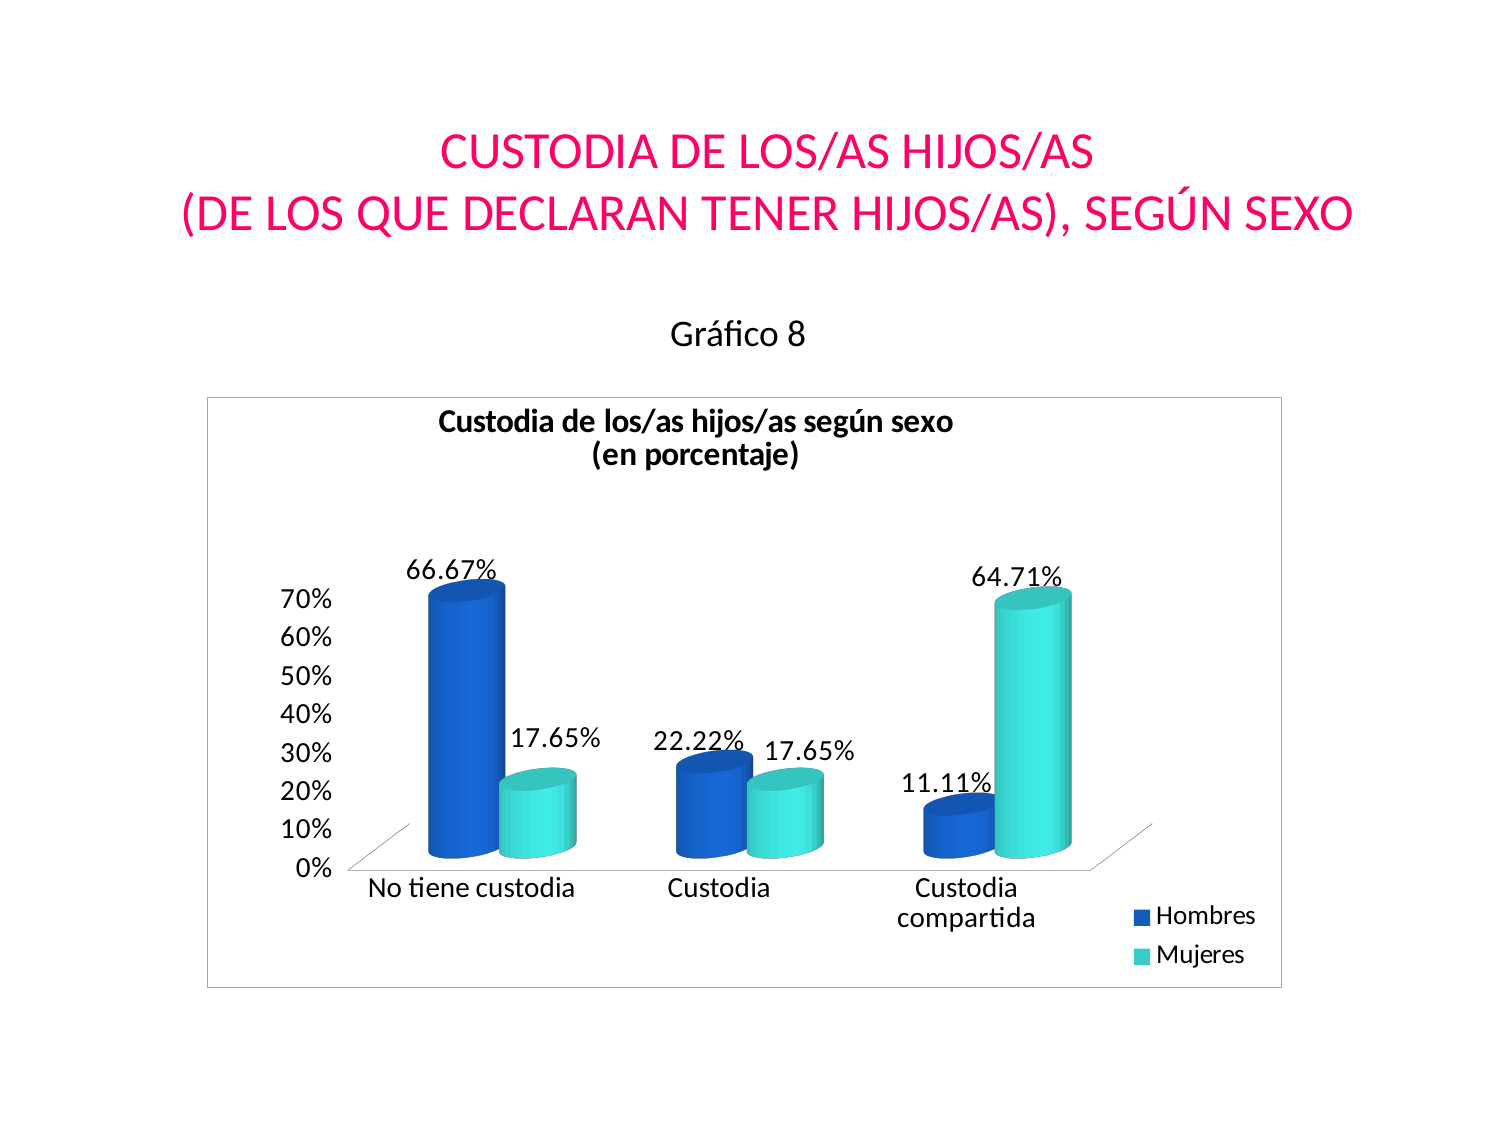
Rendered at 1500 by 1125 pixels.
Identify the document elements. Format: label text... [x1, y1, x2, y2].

chart [206, 396, 1282, 988]
text_box CUSTODIA DE LOS/AS HIJOS/AS (DE LOS QUE DECLARAN TENER HIJOS/AS), SEGÚN SEXO [100, 113, 1436, 244]
text_box Gráfico 8 [655, 301, 833, 361]
